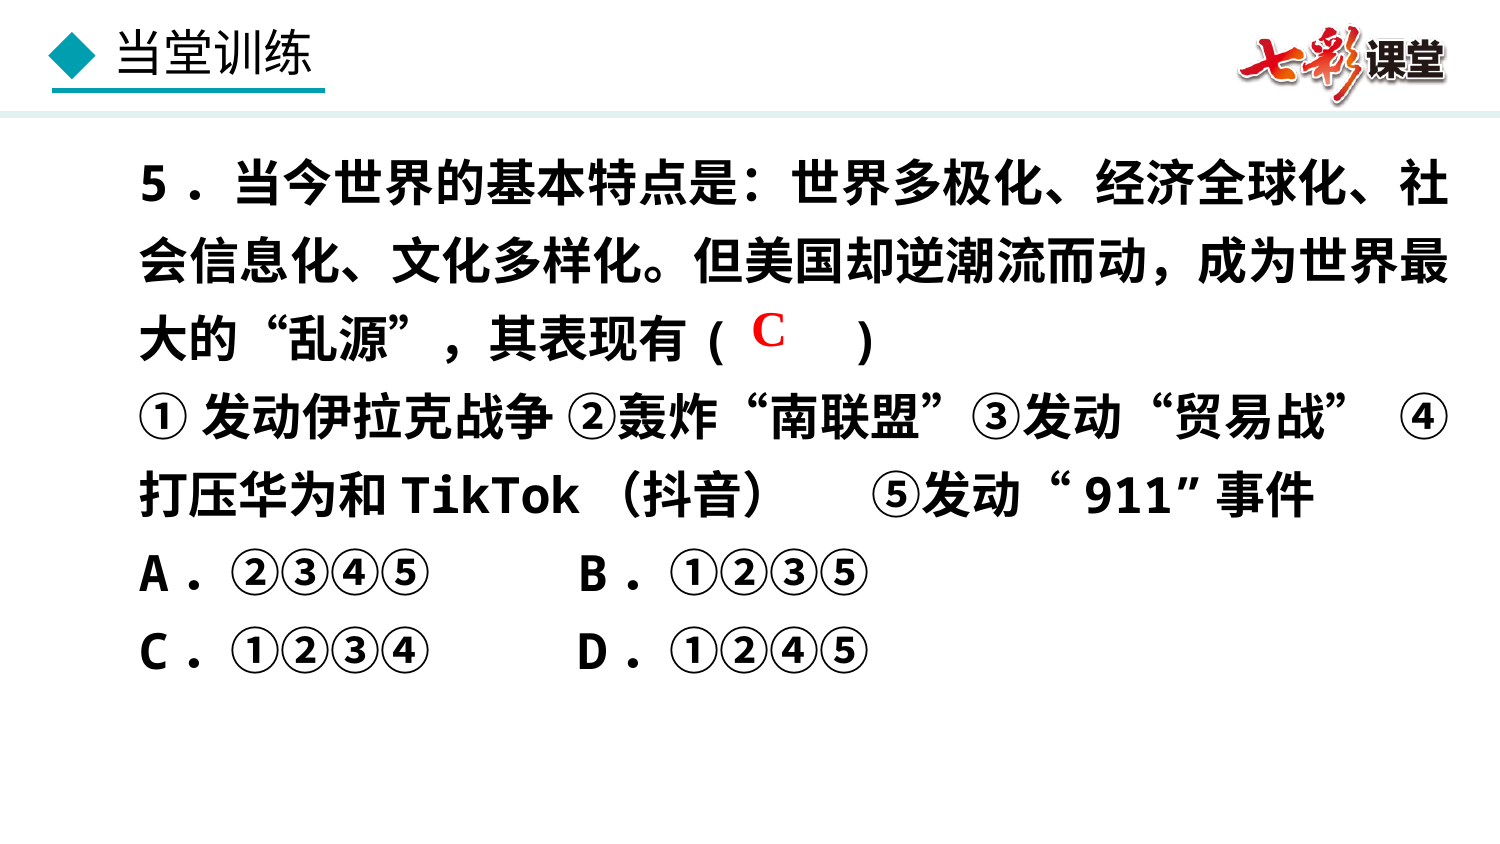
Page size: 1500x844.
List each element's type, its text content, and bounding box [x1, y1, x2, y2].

text_box C [736, 288, 836, 364]
picture [1234, 20, 1451, 108]
text_box 5．当今世界的基本特点是：世界多极化、经济全球化、社会信息化、文化多样化。但美国却逆潮流而动，成为世界最大的“乱源”，其表现有( ) ①发动伊拉克战争 ②轰炸“南联盟”③发动“贸易战” ④打压华为和TikTok（抖音） ⑤发动“911”事件 A．②③④⑤ B．①②③⑤ C．①②③④ D．①②④⑤ [123, 126, 1465, 724]
